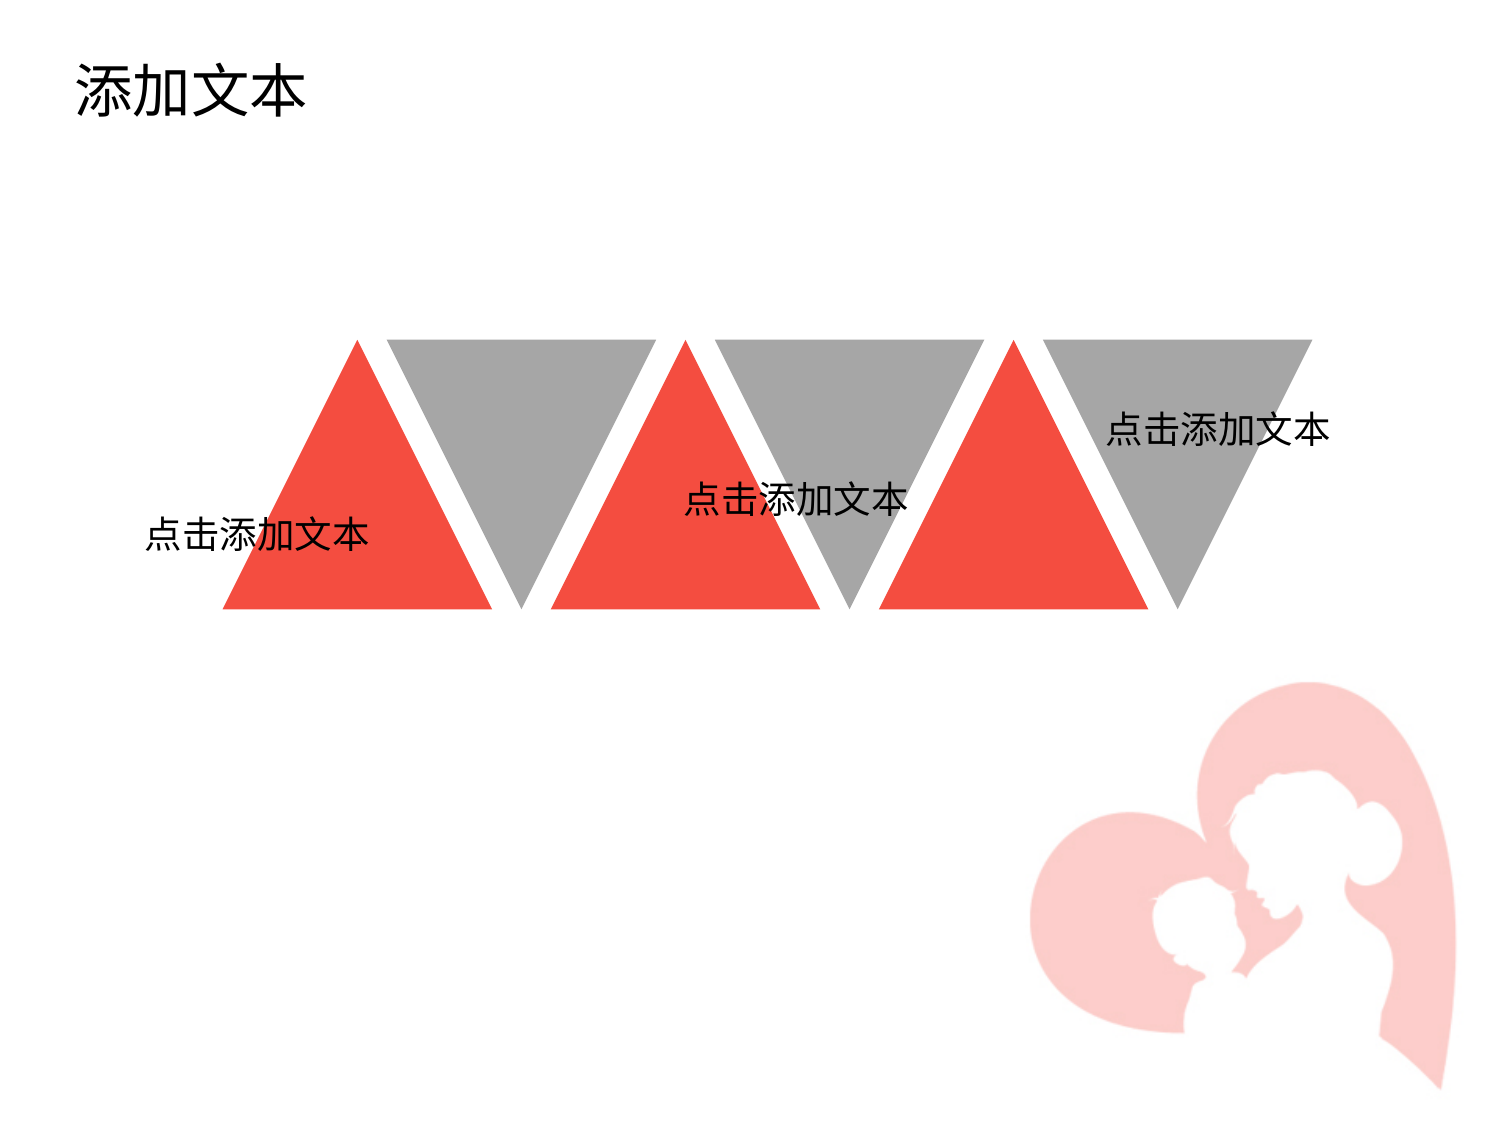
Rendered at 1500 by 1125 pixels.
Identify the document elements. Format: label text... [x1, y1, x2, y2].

text_box [1100, 459, 1256, 612]
text_box 点击添加文本 [669, 468, 924, 529]
text_box 添加文本 [60, 46, 323, 132]
text_box 点击添加文本 [130, 503, 385, 564]
text_box [220, 337, 494, 612]
text_box [548, 337, 823, 612]
text_box [1041, 337, 1315, 441]
text_box [384, 337, 659, 612]
text_box [807, 529, 893, 612]
text_box 点击添加文本 [1091, 398, 1346, 459]
picture [0, 0, 1500, 1125]
text_box [876, 337, 1151, 612]
text_box [712, 337, 987, 468]
